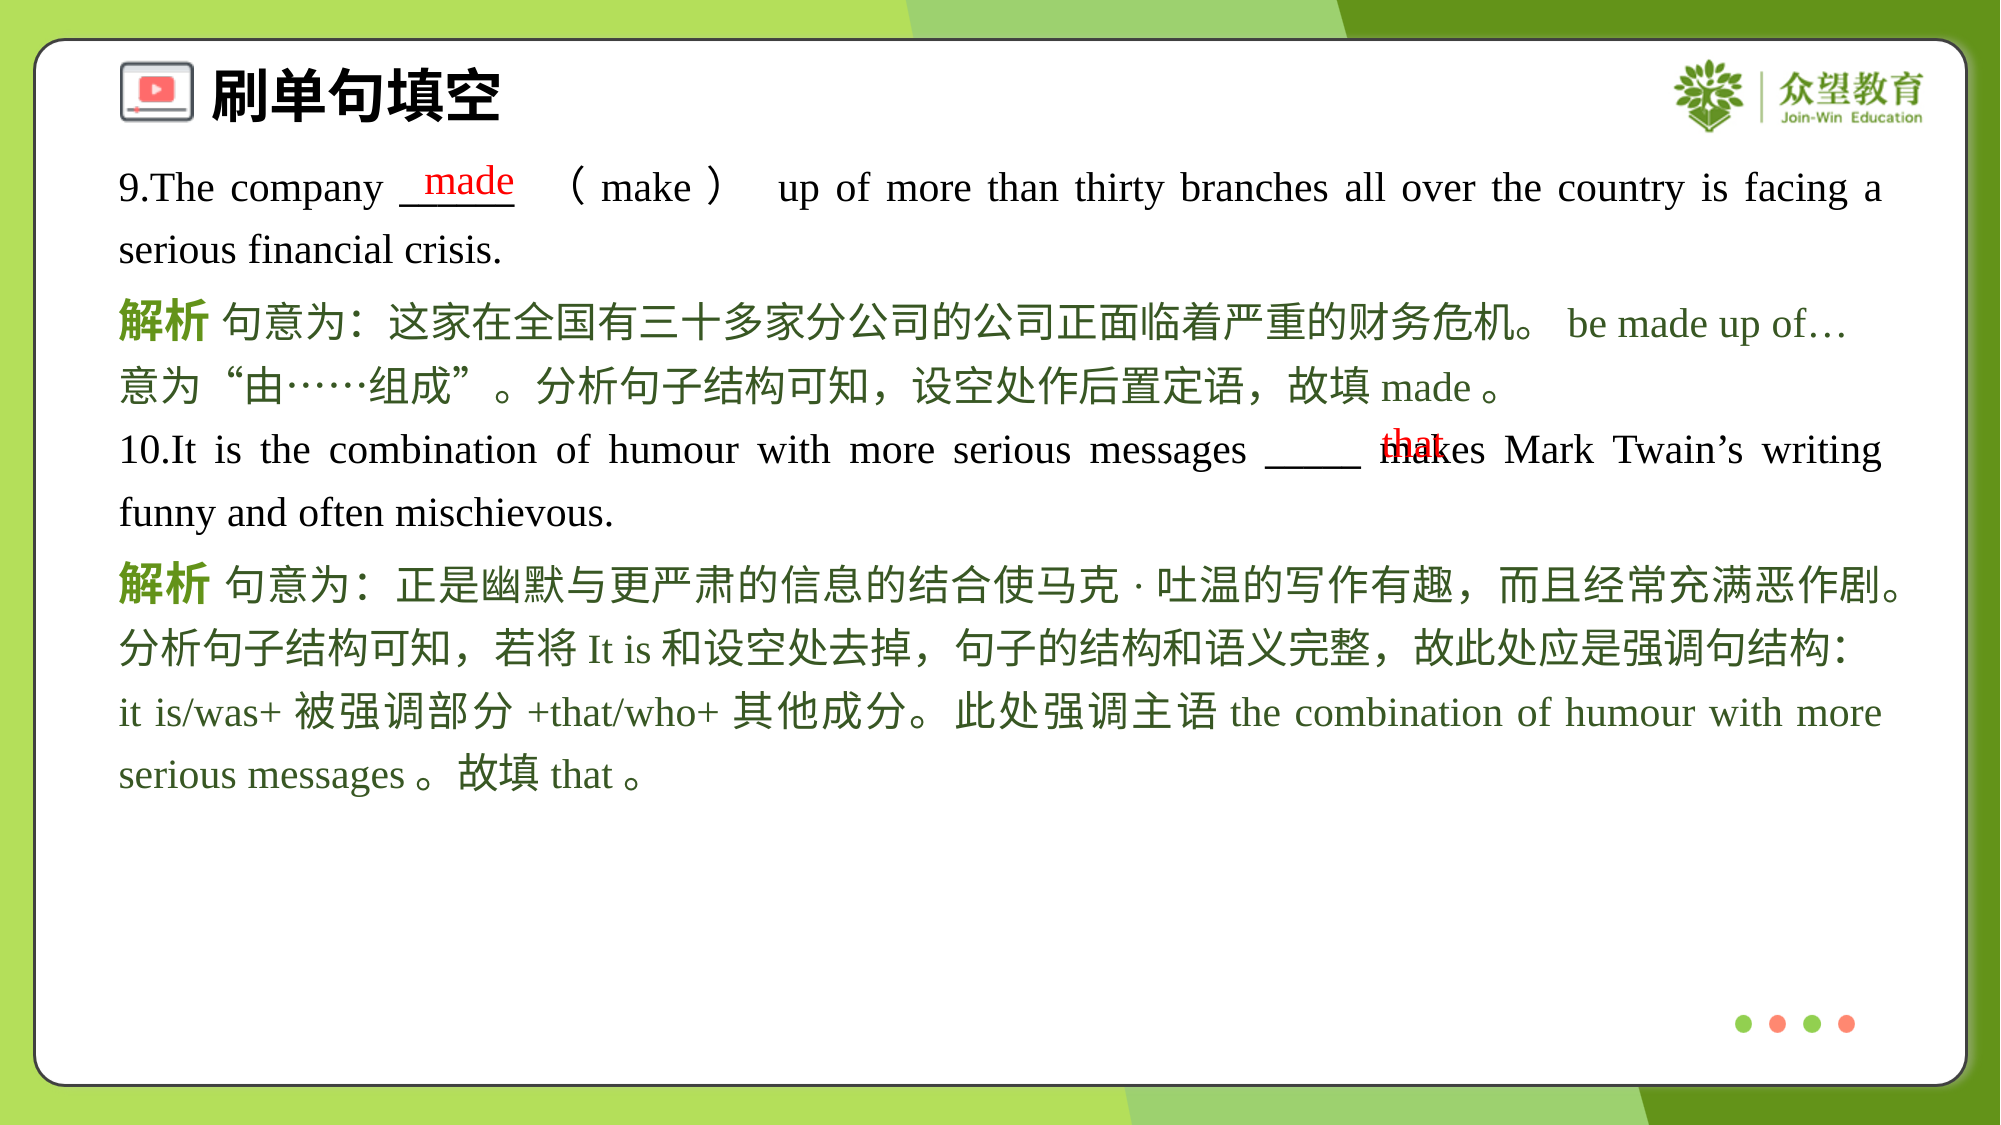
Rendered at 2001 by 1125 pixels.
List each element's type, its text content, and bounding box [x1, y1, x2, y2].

text_box that [1377, 403, 1449, 461]
text_box made [419, 140, 520, 199]
text_box 解析 句意为：这家在全国有三十多家分公司的公司正面临着严重的财务危机。be made up of… 意为“由……组成”。分析句子结构可知，设空处作后置定语，故填made。 [118, 278, 1883, 404]
text_box 9.The company ______ （make） up of more than thirty branches all over the country is facing a serious financial crisis. [118, 146, 1883, 267]
text_box 10.It is the combination of humour with more serious messages _____ makes Mark Twain’s writing funny and often mischievous. [118, 409, 1883, 530]
picture [0, 0, 2000, 1125]
text_box 解析 句意为：正是幽默与更严肃的信息的结合使马克·吐温的写作有趣，而且经常充满恶作剧。分析句子结构可知，若将It is和设空处去掉，句子的结构和语义完整，故此处应是强调句结构：it is/was+被强调部分+that/who+其他成分。此处强调主语the combination of humour with more serious messages。故填that。 [118, 540, 1883, 792]
